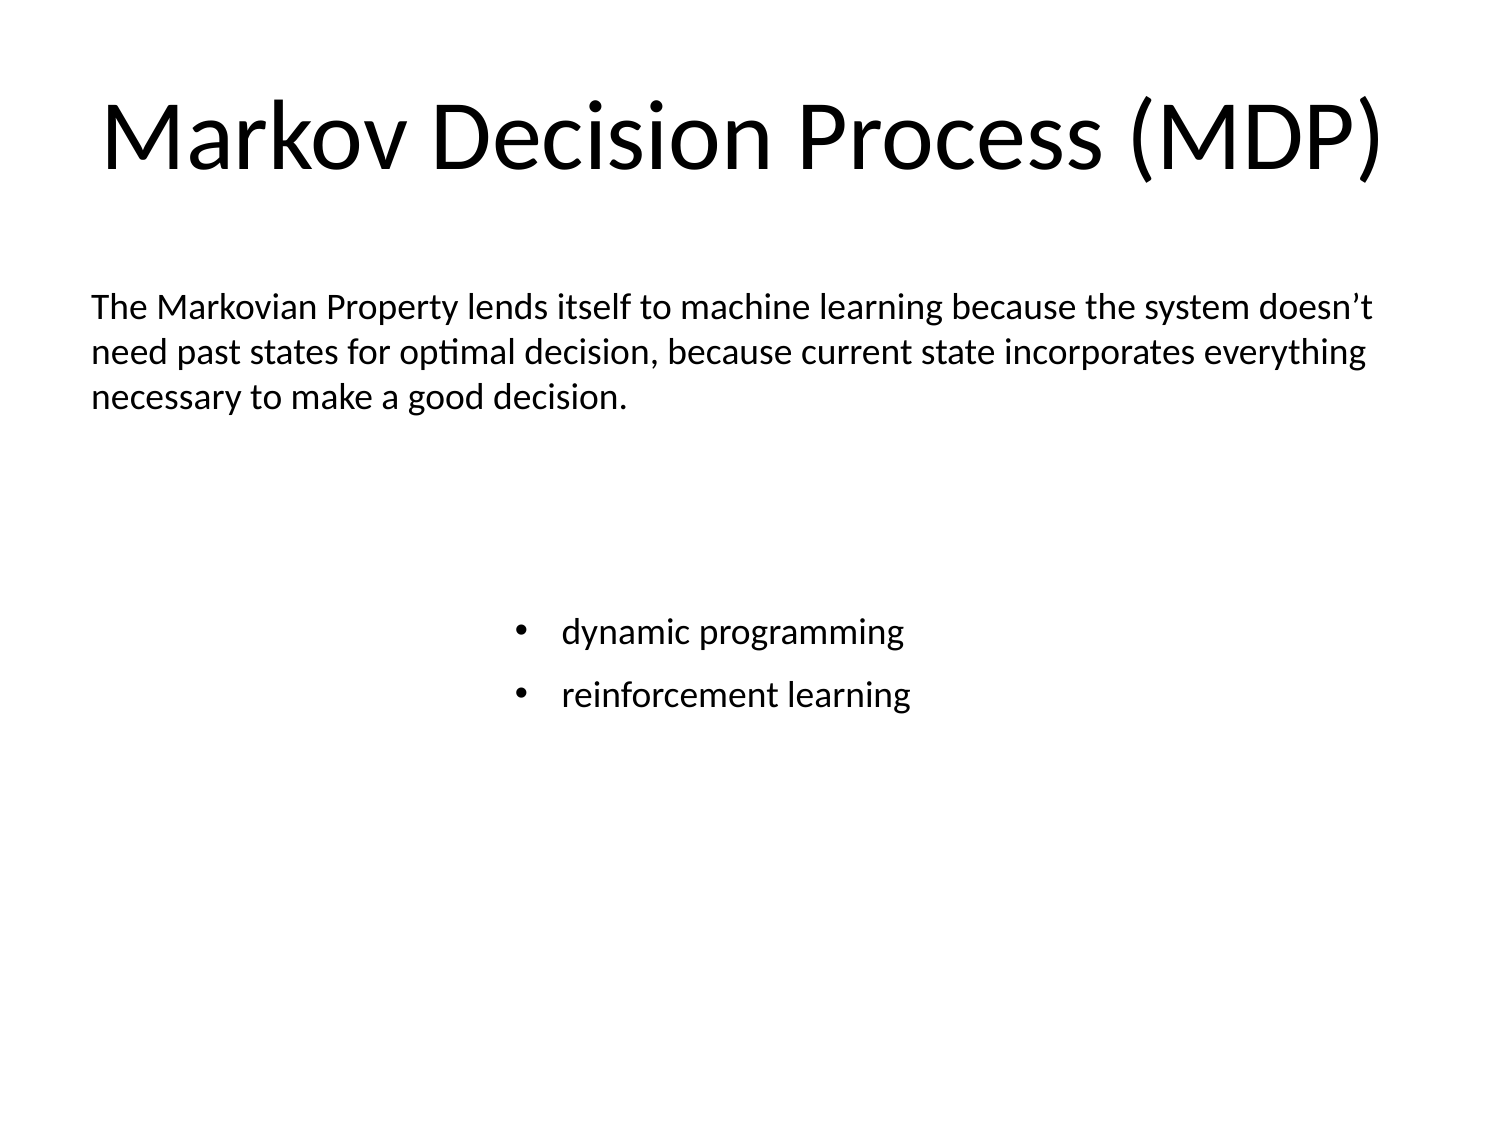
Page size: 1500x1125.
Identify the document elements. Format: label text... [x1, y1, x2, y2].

text_box reinforcement learning [498, 660, 1097, 727]
text_box The Markovian Property lends itself to machine learning because the system doesn’t need past states for optimal decision, because current state incorporates everything necessary to make a good decision. [74, 273, 1416, 429]
text_box Markov Decision Process (MDP) [74, 62, 1413, 198]
text_box dynamic programming [498, 598, 1097, 660]
